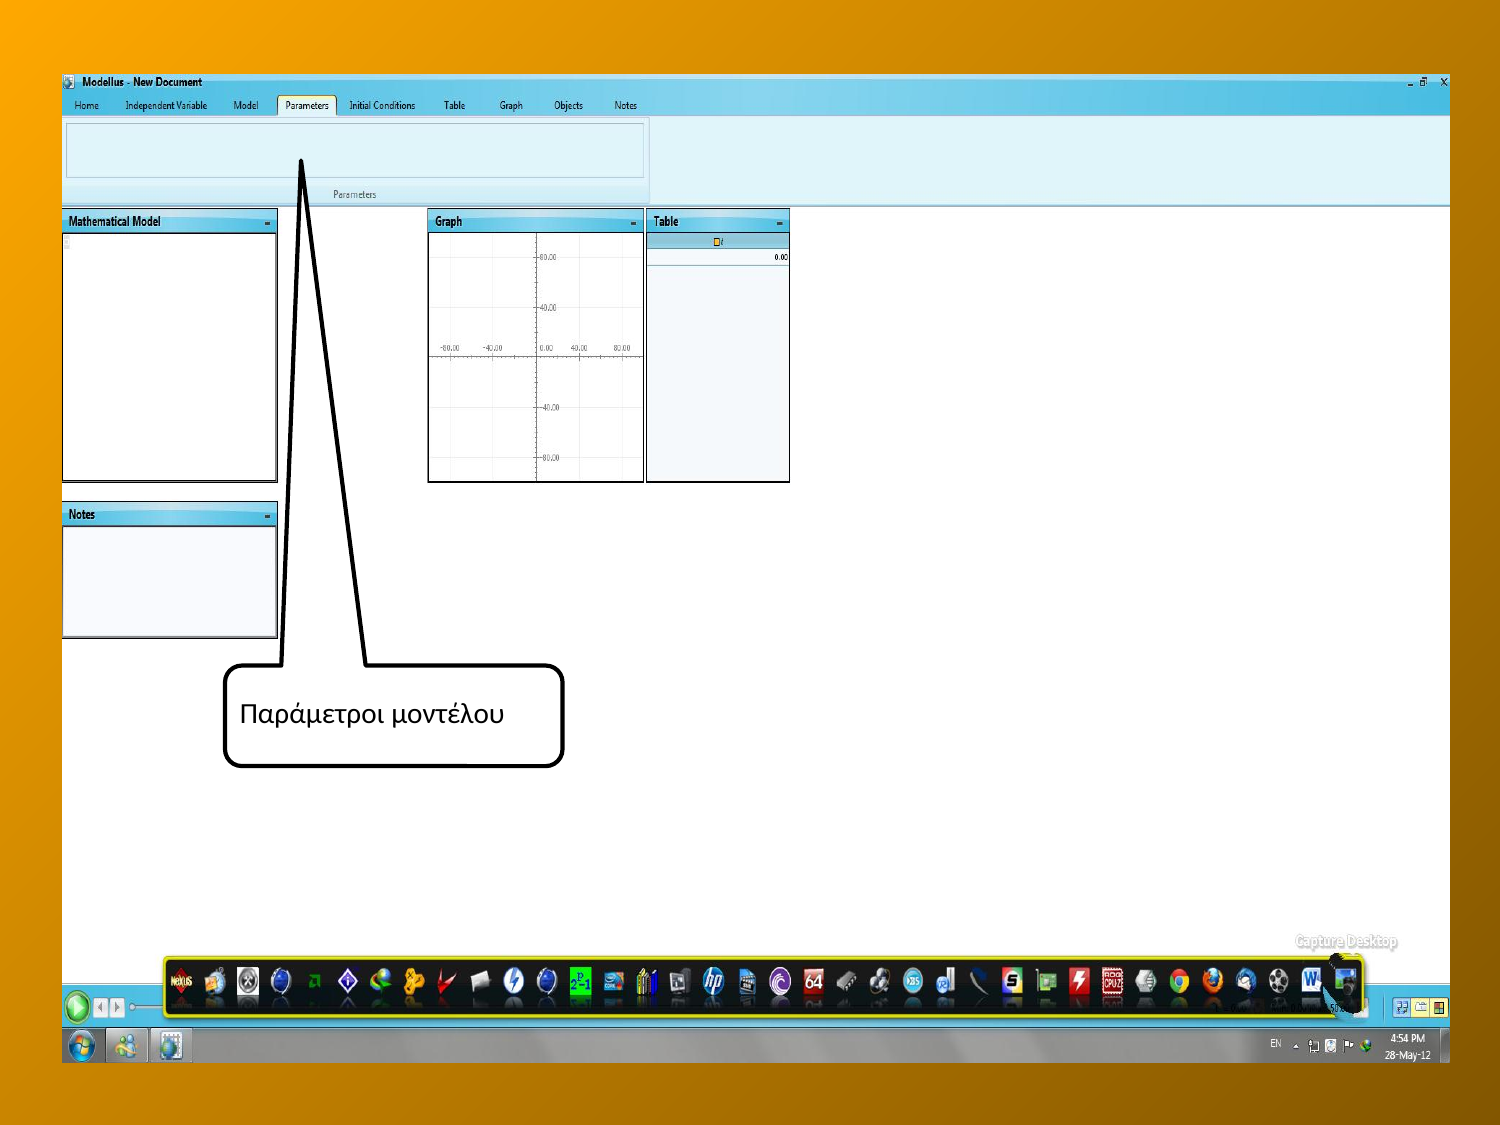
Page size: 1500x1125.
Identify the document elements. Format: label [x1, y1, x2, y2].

list [62, 74, 1451, 1063]
